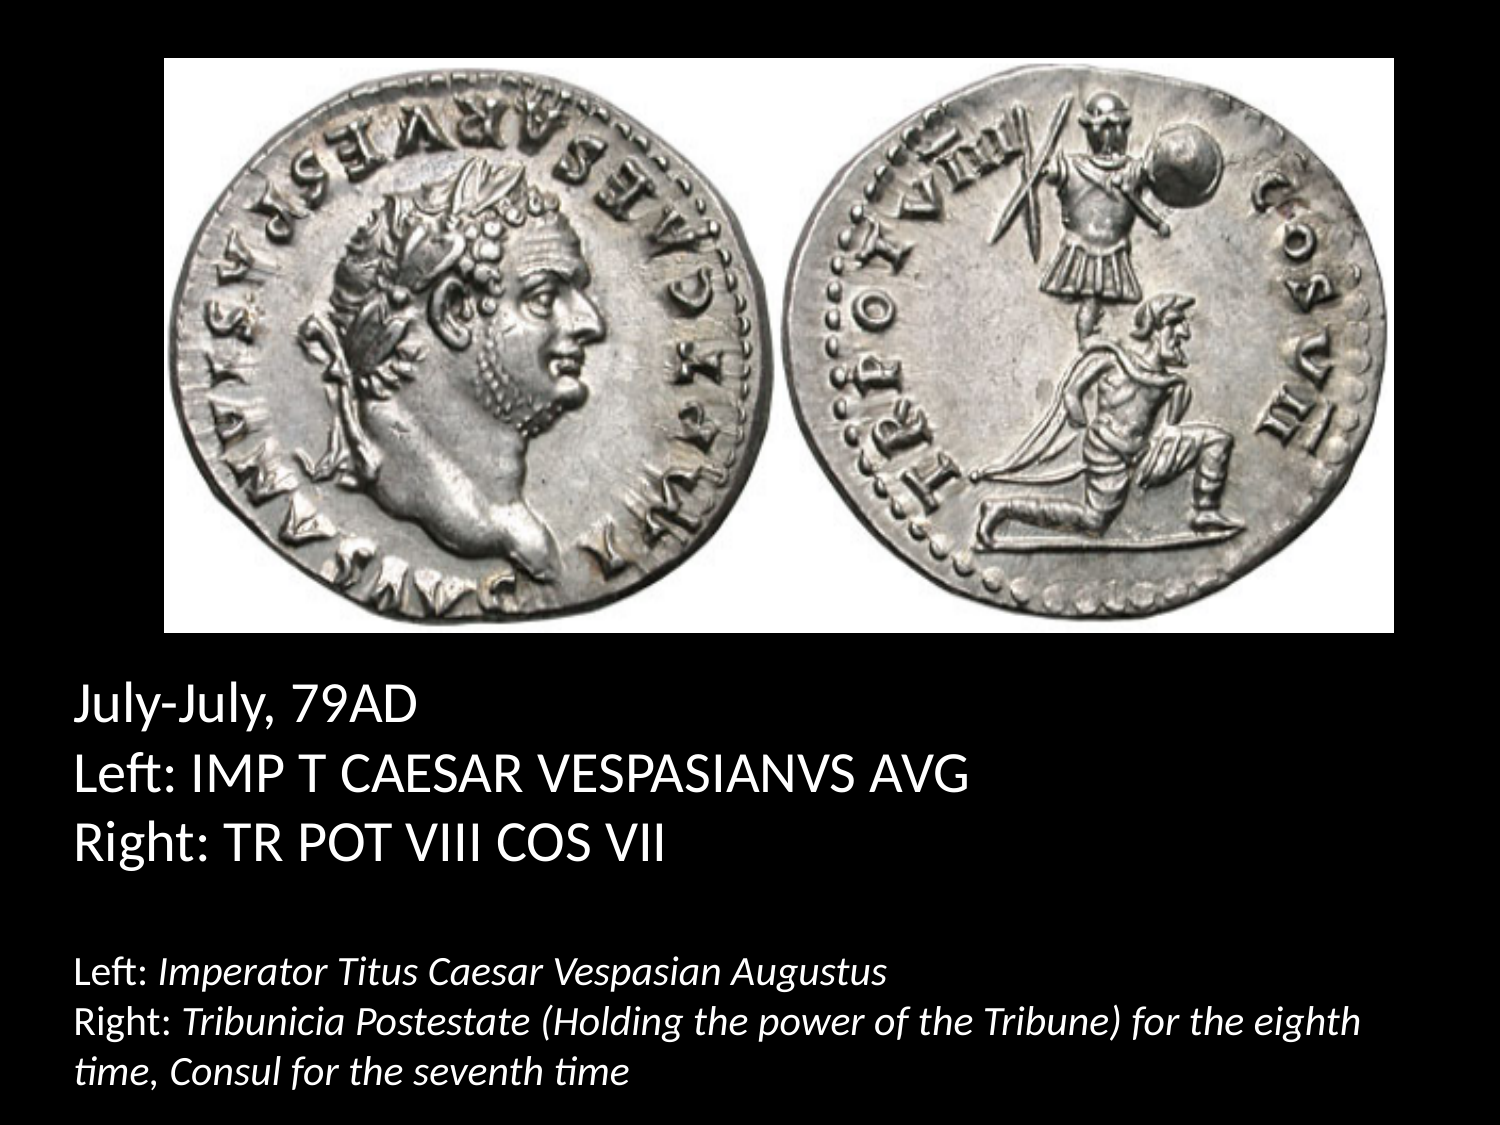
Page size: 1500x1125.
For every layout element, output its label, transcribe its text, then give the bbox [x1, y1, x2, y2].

picture [163, 58, 1394, 633]
text_box July-July, 79AD Left: IMP T CAESAR VESPASIANVS AVG Right: TR POT VIII COS VII Left: Imperator Titus Caesar Vespasian Augustus Right: Tribunicia Postestate (Holding the power of the Tribune) for the eighth time, Consul for the seventh time [58, 656, 1453, 1101]
